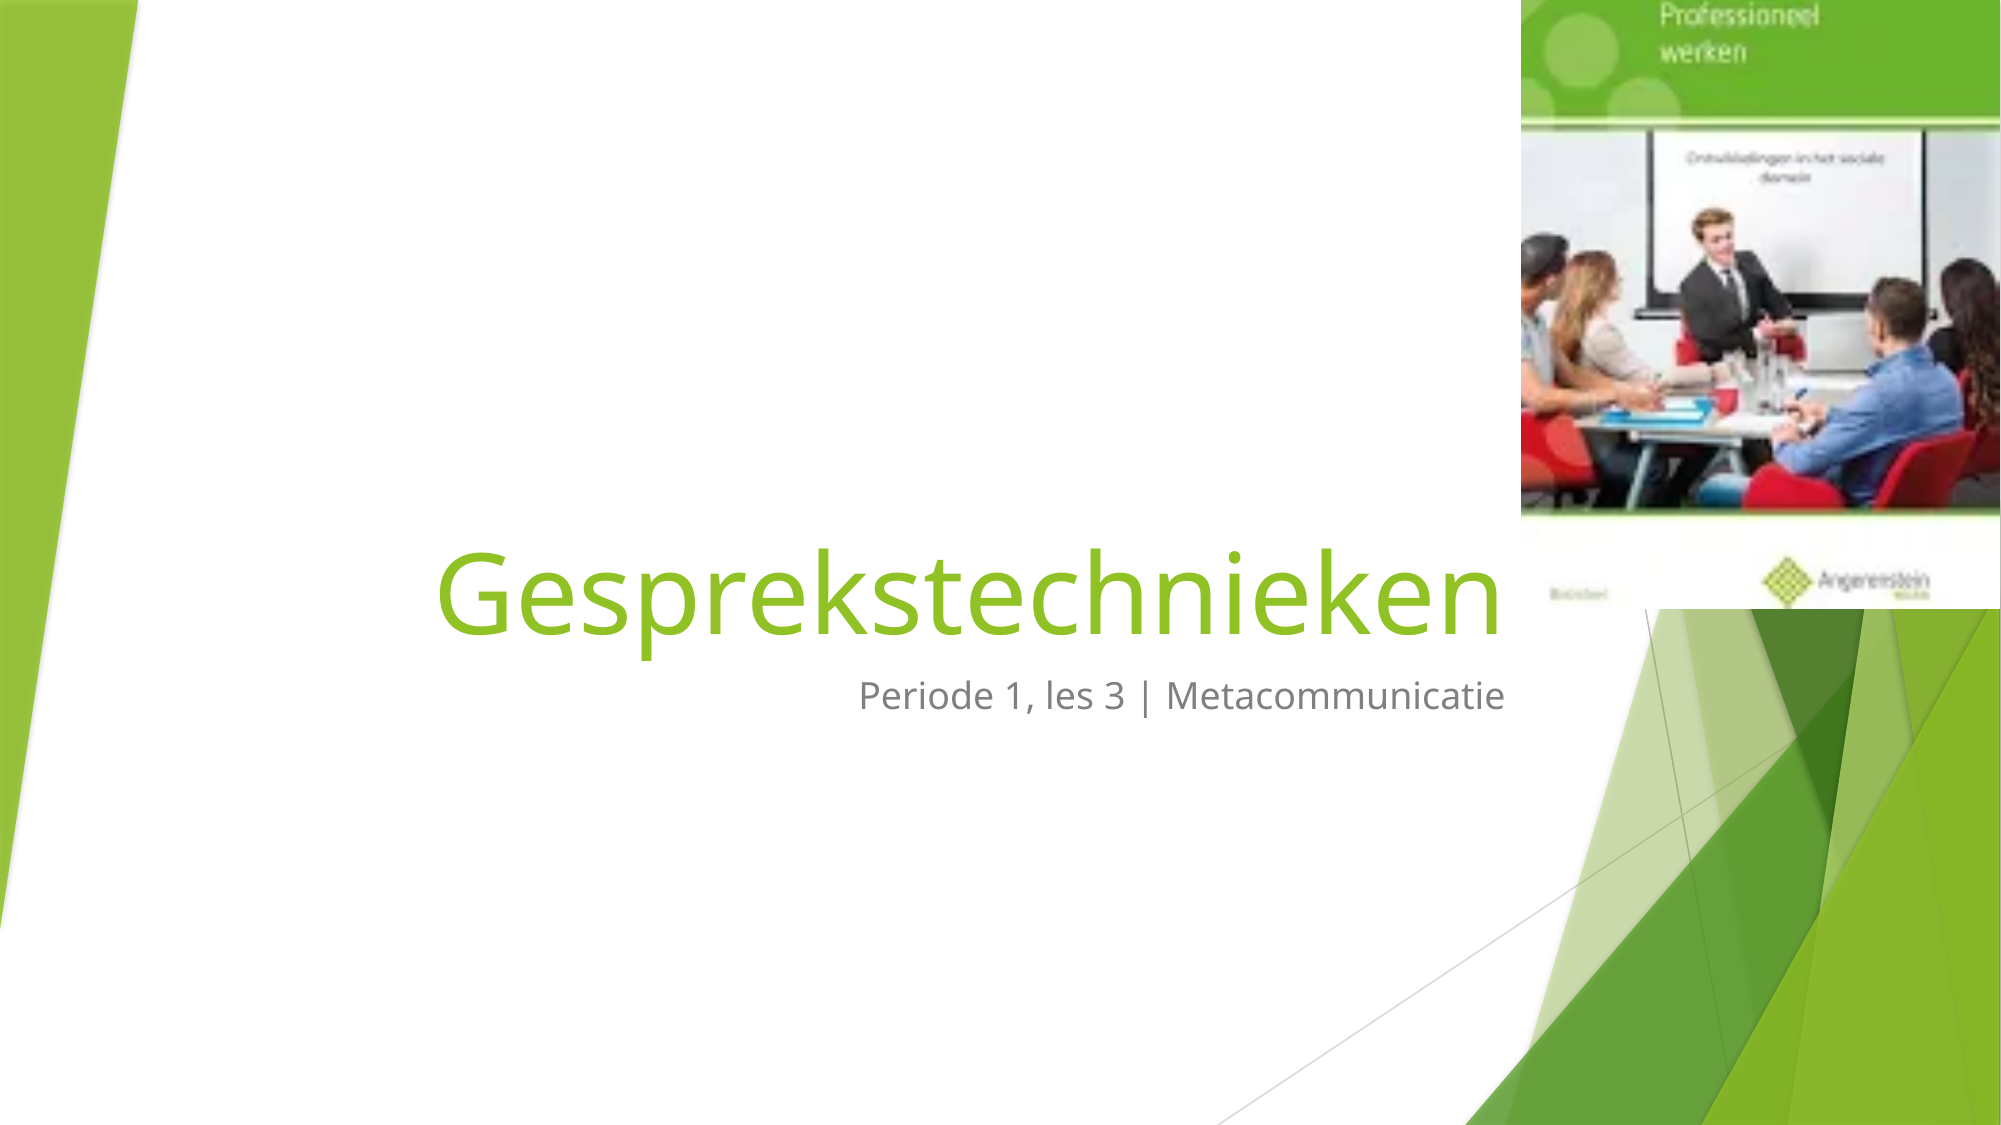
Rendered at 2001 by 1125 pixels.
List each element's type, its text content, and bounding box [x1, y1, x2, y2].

title Gesprekstechnieken [247, 394, 1522, 664]
picture [1520, 0, 2000, 610]
subtitle Periode 1, les 3 | Metacommunicatie [247, 664, 1522, 845]
